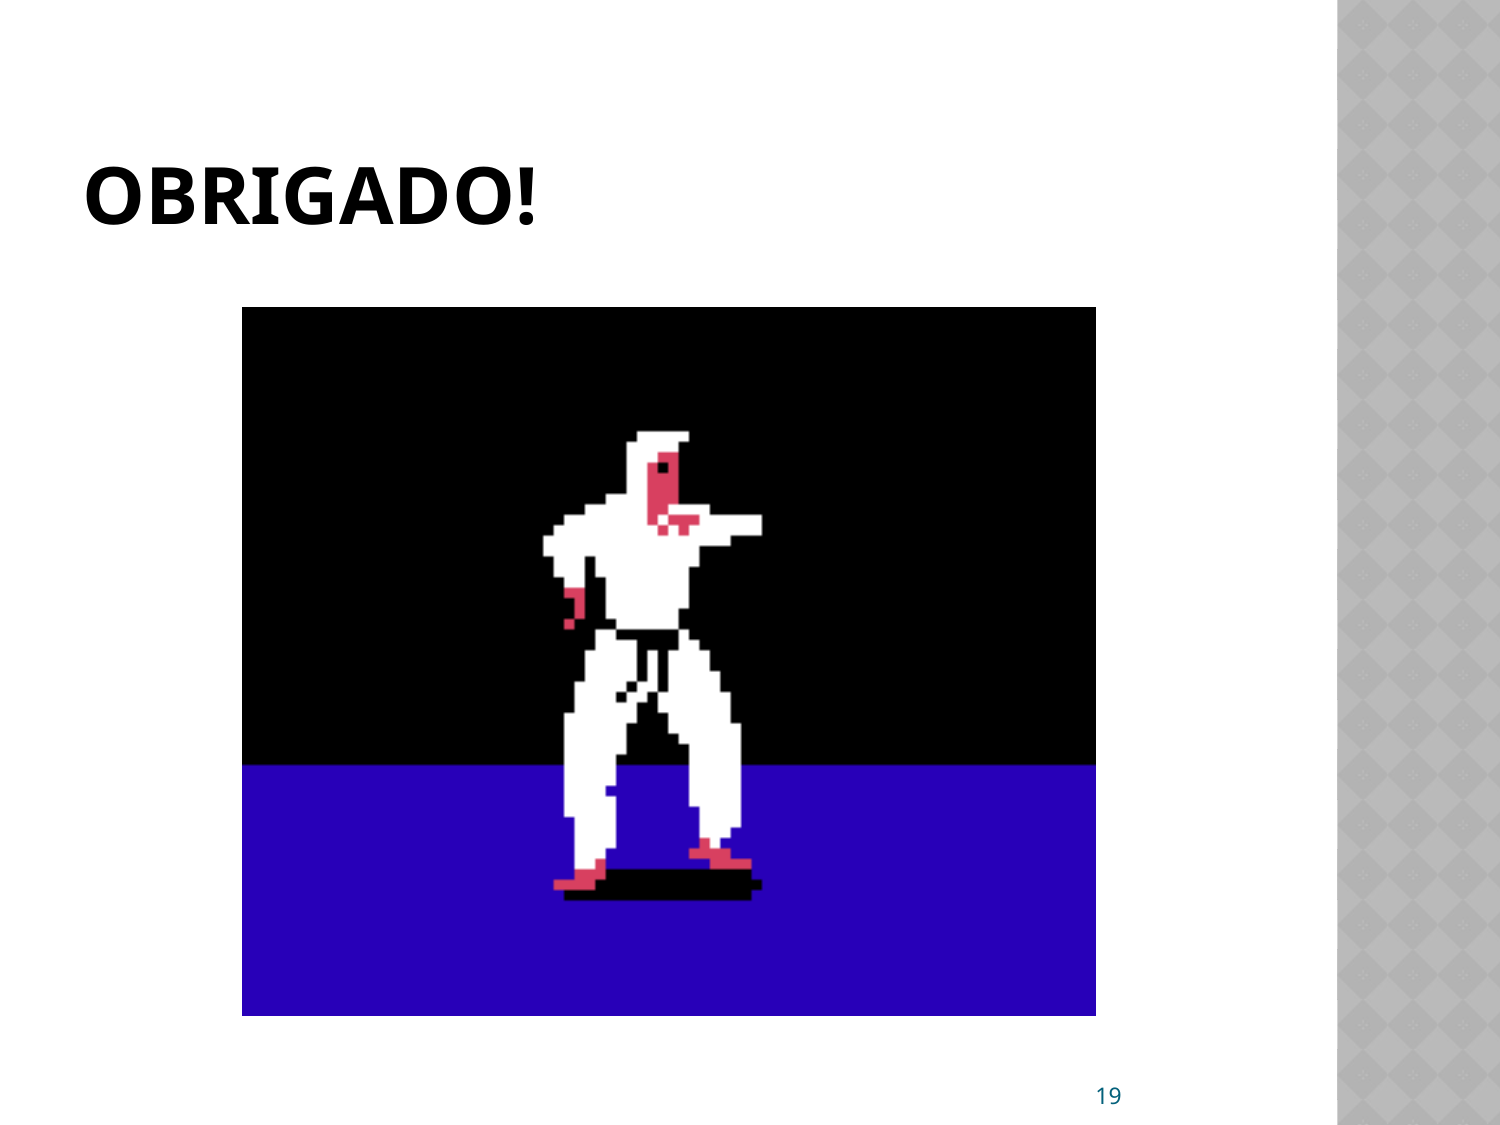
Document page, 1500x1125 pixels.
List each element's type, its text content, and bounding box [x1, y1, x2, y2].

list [241, 307, 1096, 1016]
title OBRIGADO! [75, 52, 1263, 240]
slide_number 19 [1025, 1075, 1122, 1113]
